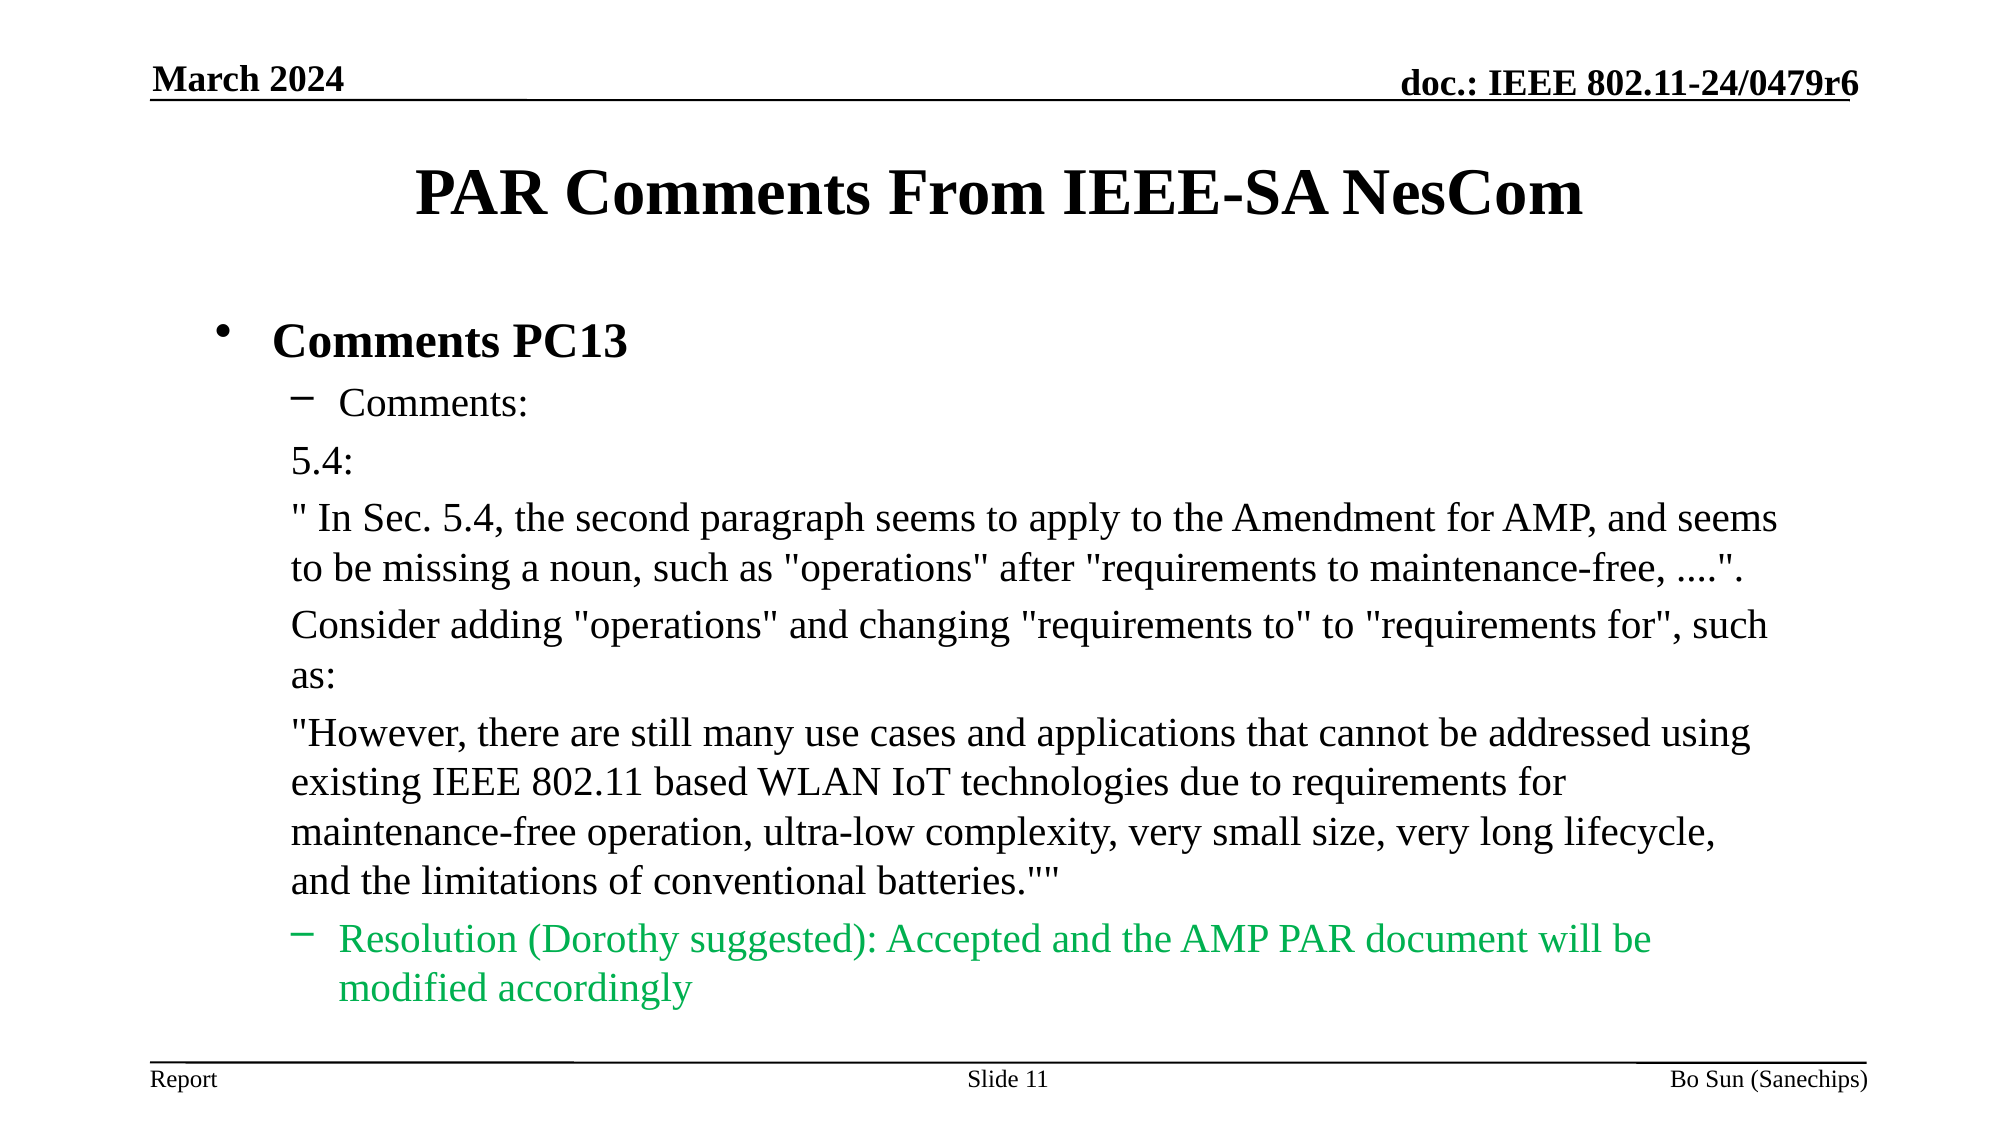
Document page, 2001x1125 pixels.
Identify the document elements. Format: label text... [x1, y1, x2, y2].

text_box Comments PC13 Comments: 5.4: " In Sec. 5.4, the second paragraph seems to apply to the Amendment for AMP, and seems to be missing a noun, such as "operations" after "requirements to maintenance-free, ....". Consider adding "operations" and changing "requirements to" to "requirements for", such as: "However, there are still many use cases and applications that cannot be addressed using existing IEEE 802.11 based WLAN IoT technologies due to requirements for maintenance-free operation, ultra-low complexity, very small size, very long lifecycle, and the limitations of conventional batteries."" Resolution (Dorothy suggested): Accepted and the AMP PAR document will be modified accordingly [200, 300, 1800, 1065]
footer Bo Sun (Sanechips) [1171, 1061, 1869, 1093]
slide_number Slide 11 [949, 1065, 1067, 1123]
text_box PAR Comments From IEEE-SA NesCom [200, 100, 1800, 276]
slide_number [152, 54, 563, 100]
